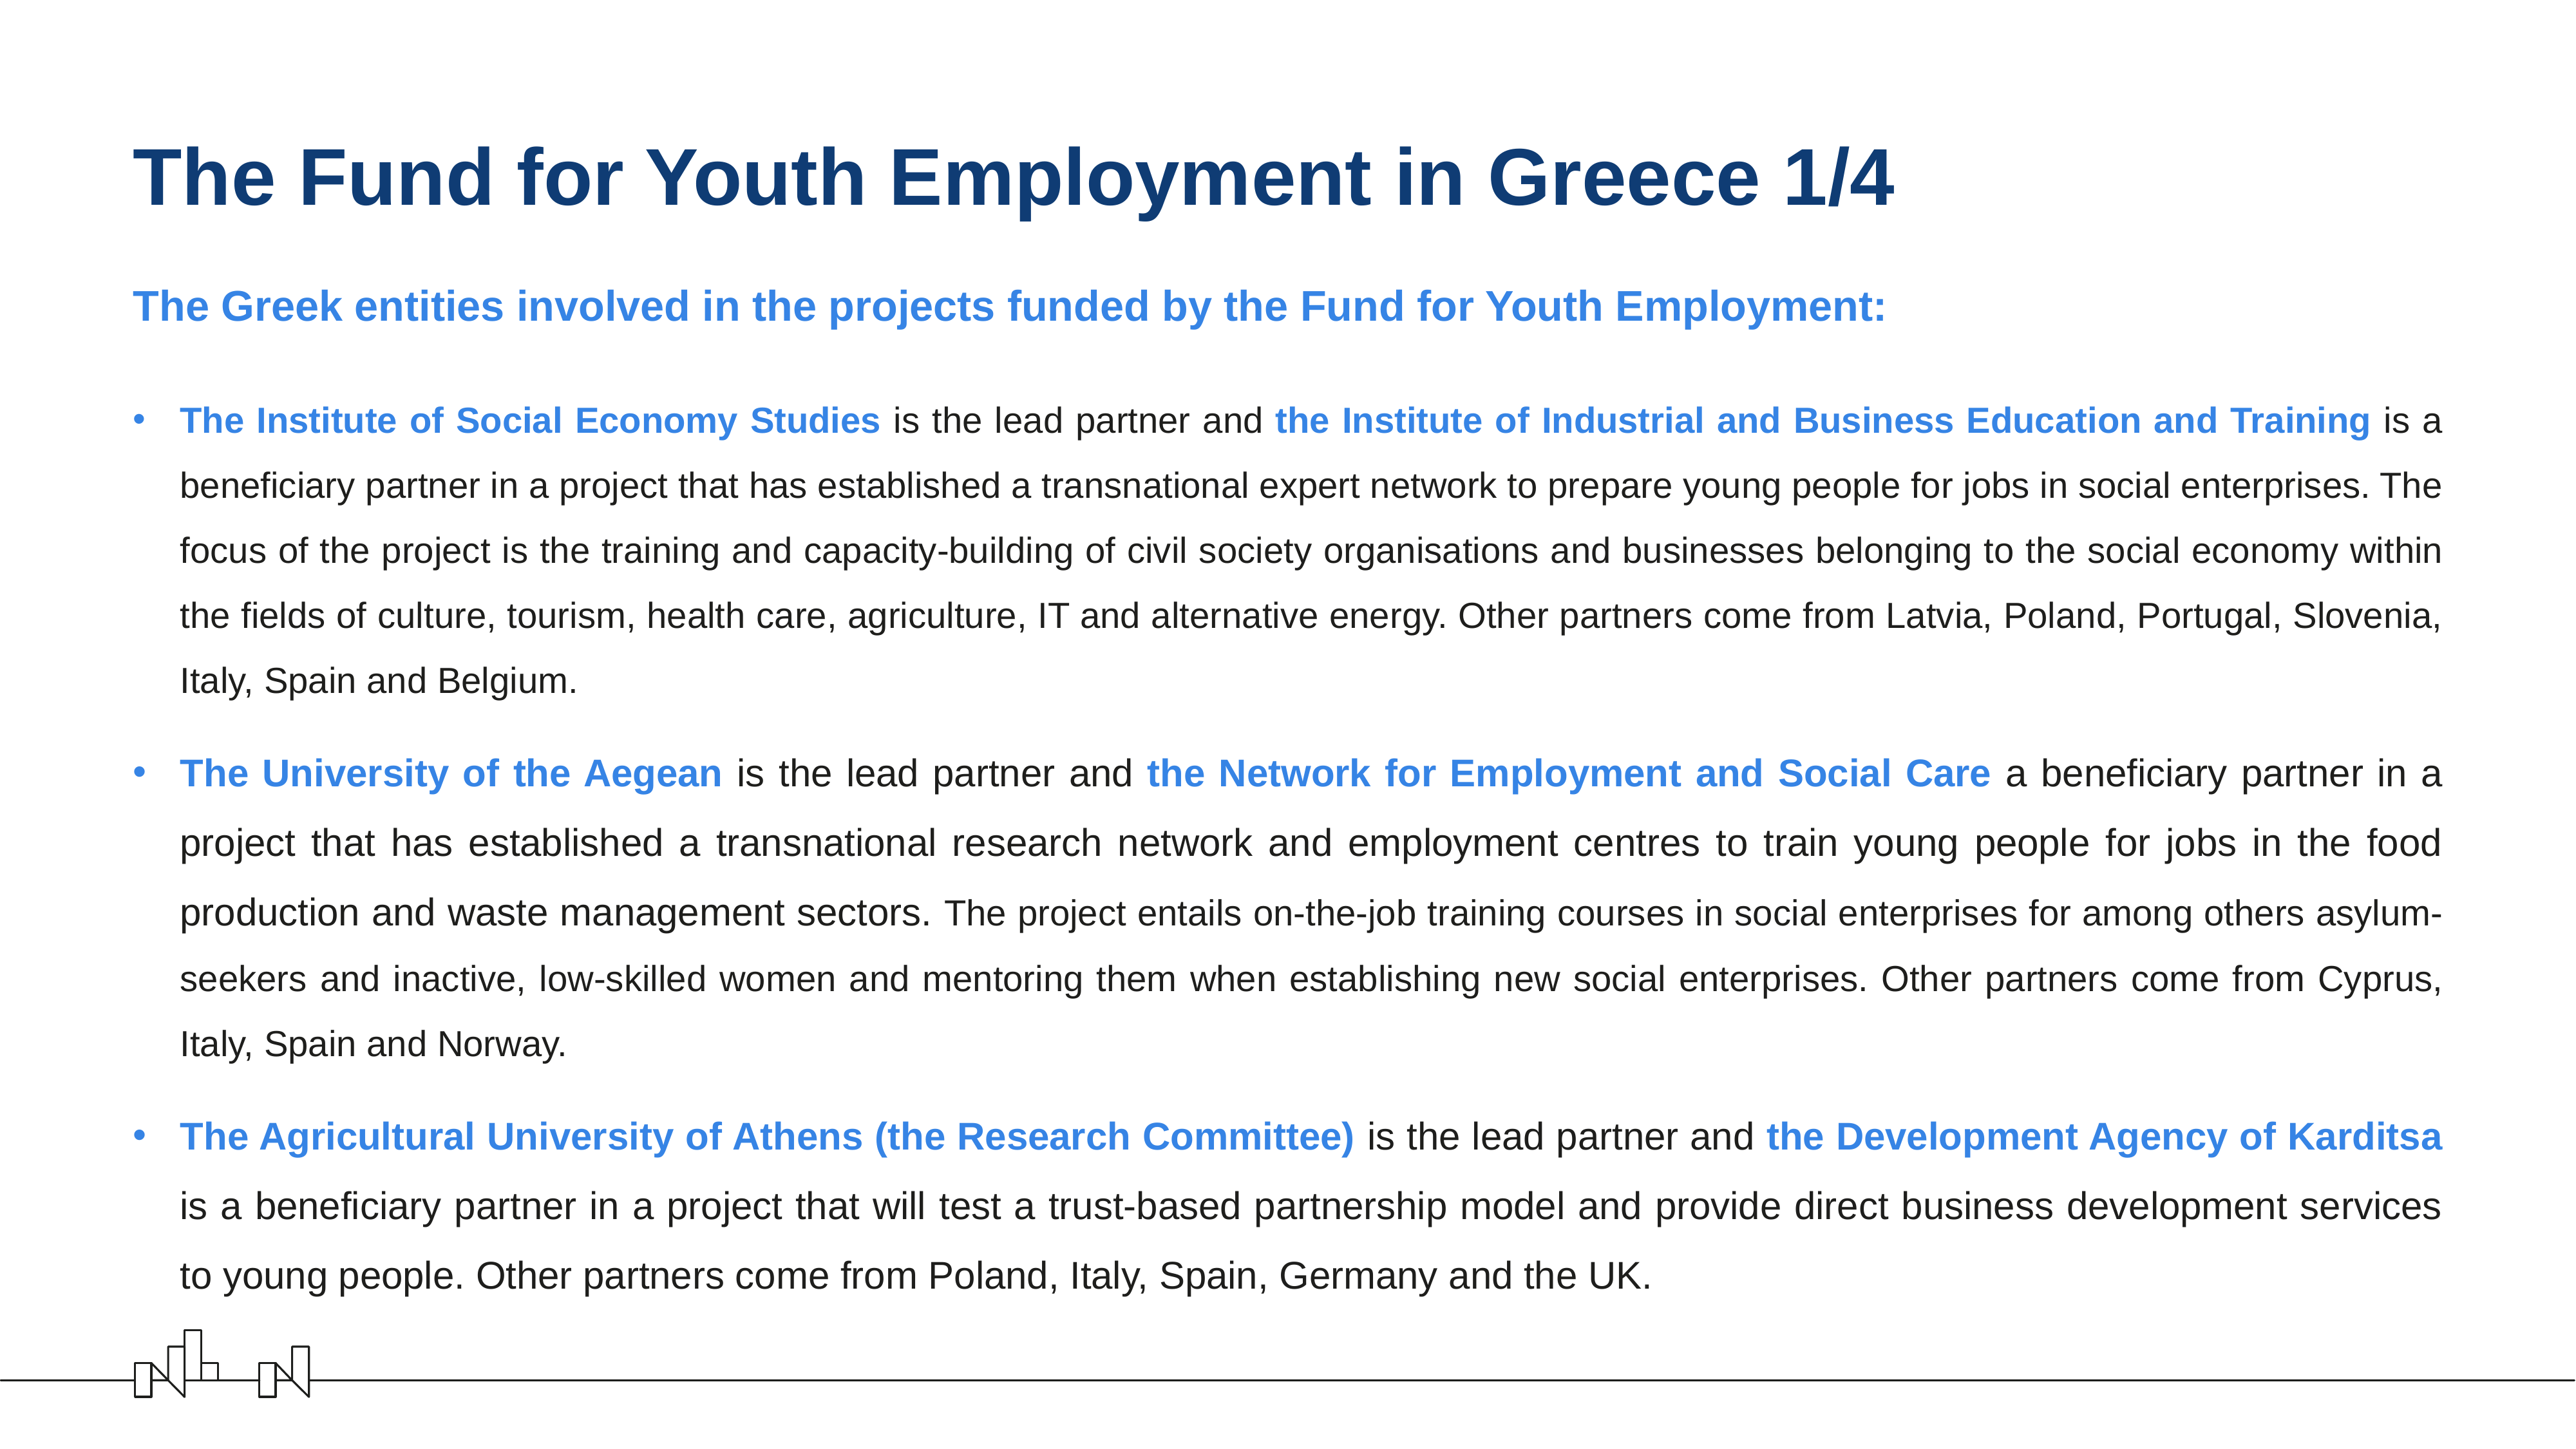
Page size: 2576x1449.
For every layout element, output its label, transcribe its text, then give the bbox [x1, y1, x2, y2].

list The Institute of Social Economy Studies is the lead partner and the Institute of Industrial and Business Education and Training is a beneficiary partner in a project that has established a transnational expert network to prepare young people for jobs in social enterprises. The focus of the project is the training and capacity-building of civil society organisations and businesses belonging to the social economy within the fields of culture, tourism, health care, agriculture, IT and alternative energy. Other partners come from Latvia, Poland, Portugal, Slovenia, Italy, Spain and Belgium. The University of the Aegean is the lead partner and the Network for Employment and Social Care a beneficiary partner in a project that has established a transnational research network and employment centres to train young people for jobs in the food production and waste management sectors. The project entails on-the-job training courses in social enterprises for among others asylum-seekers and inactive, low-skilled women and mentoring them when establishing new social enterprises. Other partners come from Cyprus, Italy, Spain and Norway. The Agricultural University of Athens (the Research Committee) is the lead partner and the Development Agency of Karditsa is a beneficiary partner in a project that will test a trust-based partnership model and provide direct business development services to young people. Other partners come from Poland, Italy, Spain, Germany and the UK. [133, 375, 2443, 1298]
list The Greek entities involved in the projects funded by the Fund for Youth Employment: [133, 278, 2443, 330]
title The Fund for Youth Employment in Greece 1/4 [133, 124, 2443, 222]
